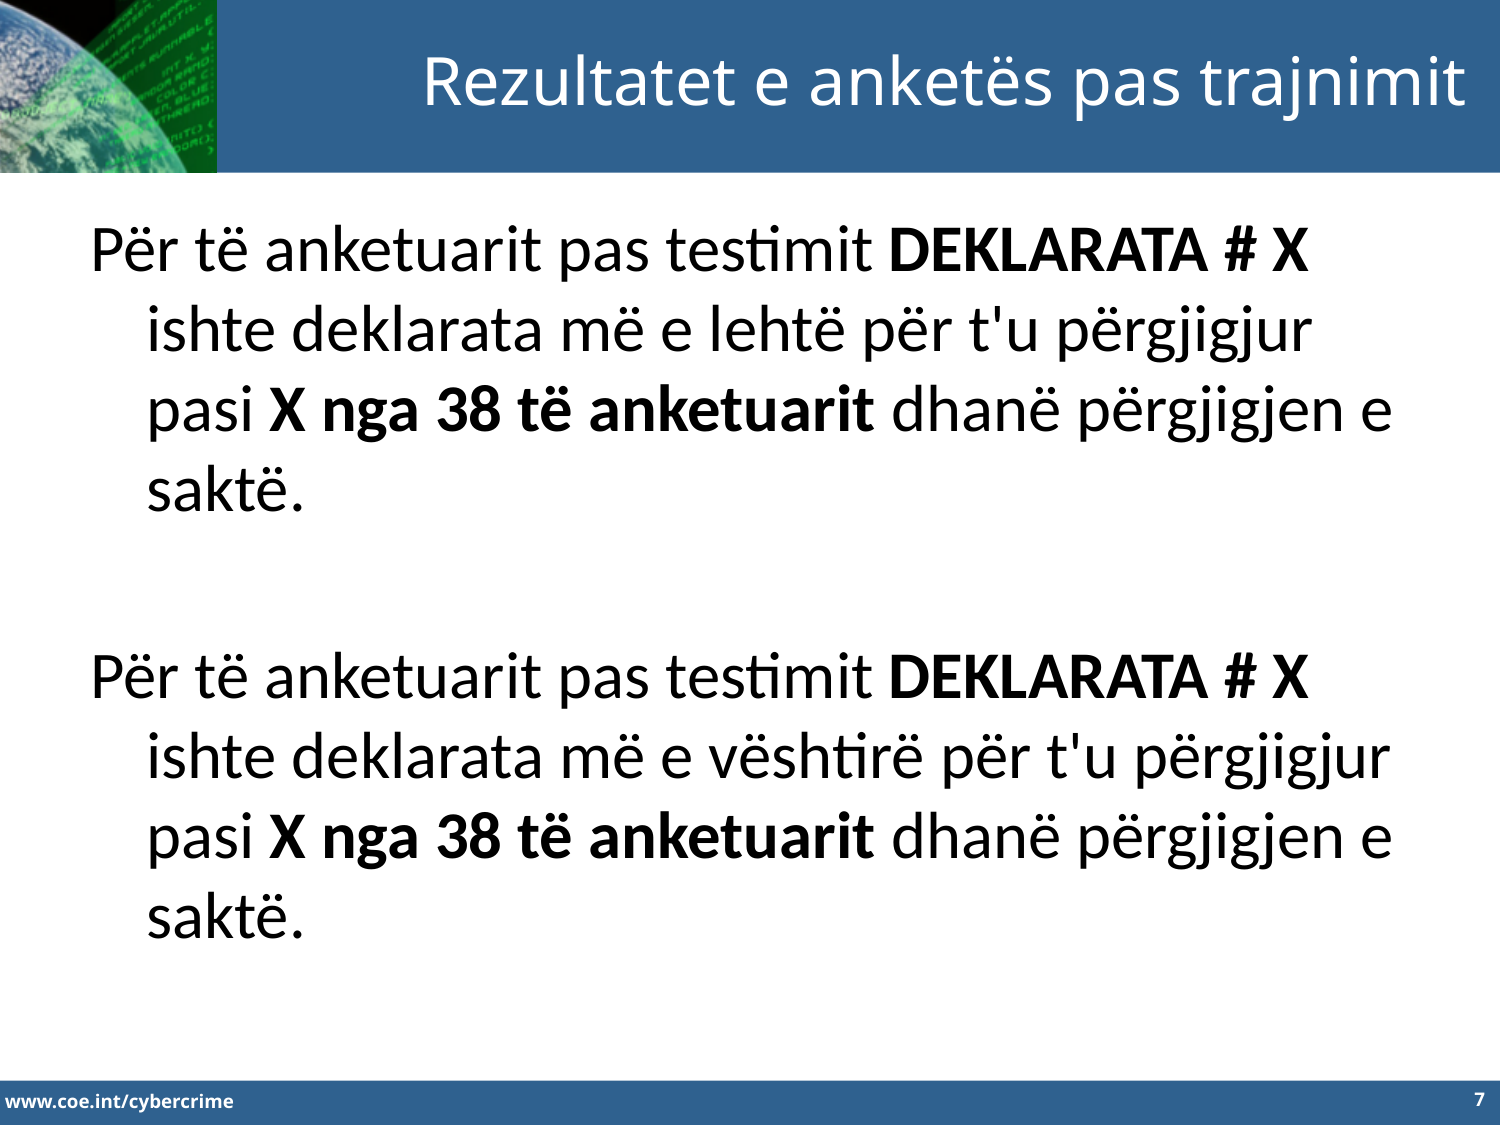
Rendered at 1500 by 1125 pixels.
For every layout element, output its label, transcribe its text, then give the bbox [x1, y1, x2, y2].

text_box Rezultatet e anketës pas trajnimit [230, 31, 1483, 126]
text_box Për të anketuarit pas testimit DEKLARATA # X ishte deklarata më e lehtë për t'u përgjigjur pasi X nga 38 të anketuarit dhanë përgjigjen e saktë. Për të anketuarit pas testimit DEKLARATA # X ishte deklarata më e vështirë për t'u përgjigjur pasi X nga 38 të anketuarit dhanë përgjigjen e saktë. [74, 197, 1425, 928]
picture [0, 1, 217, 173]
